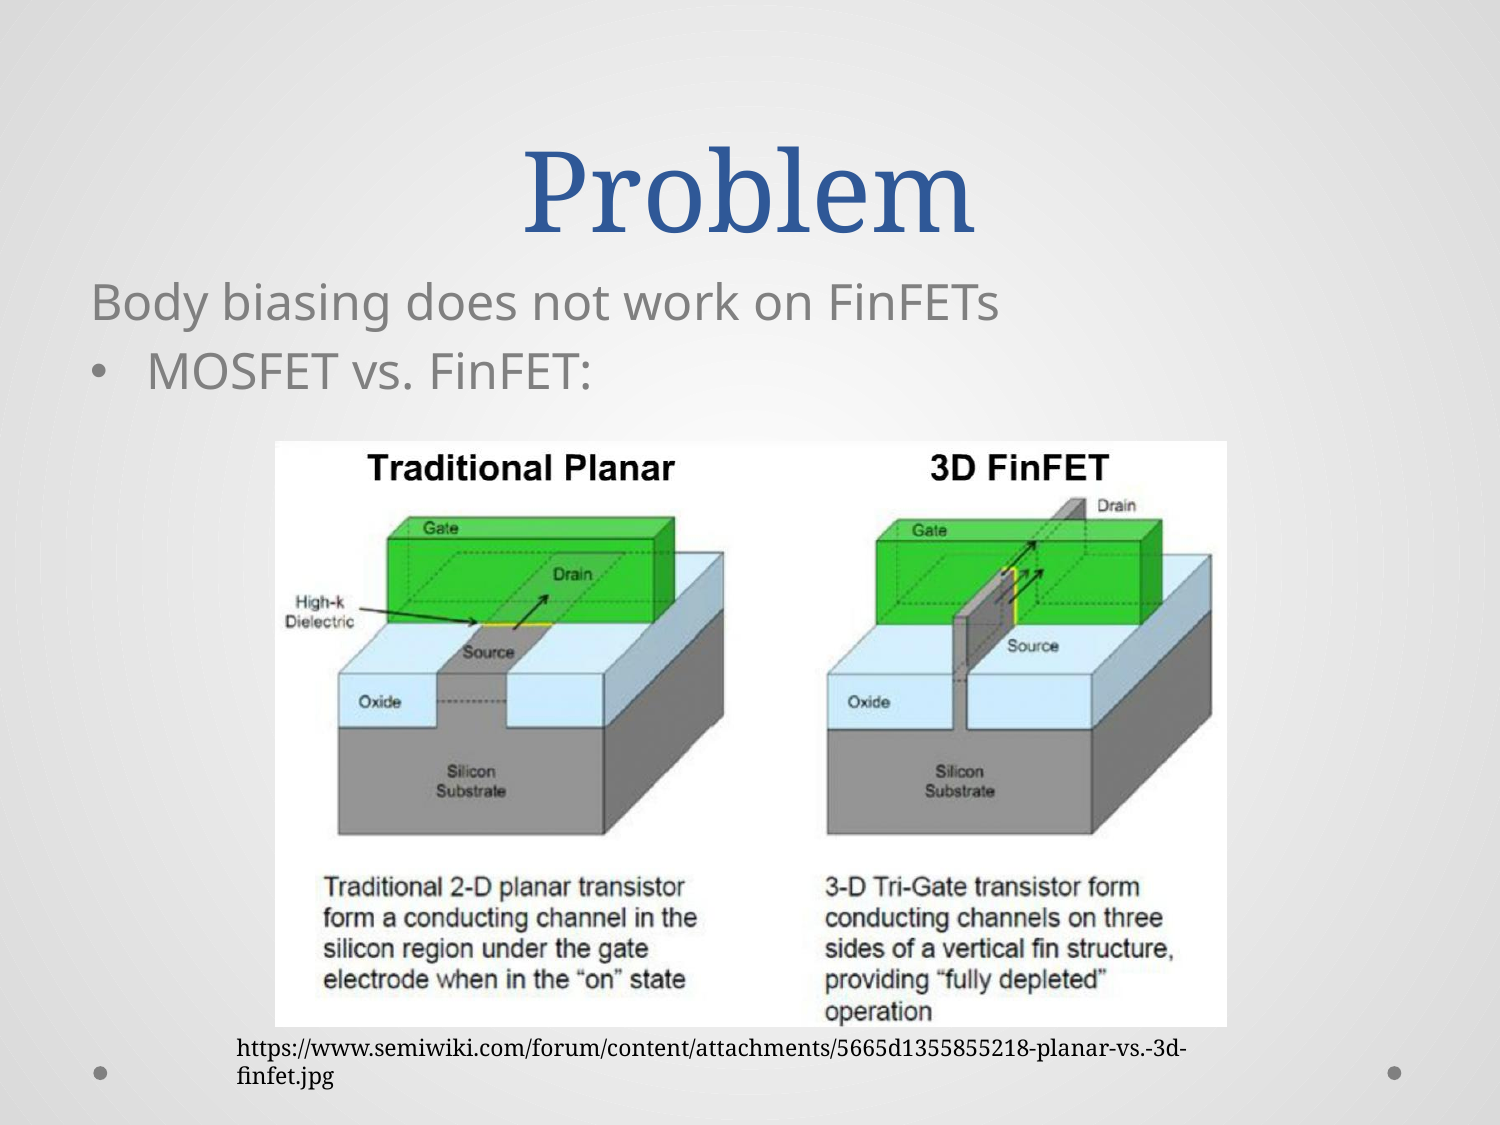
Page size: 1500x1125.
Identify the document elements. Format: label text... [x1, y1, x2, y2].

title Problem [75, 0, 1425, 262]
picture [275, 440, 1228, 1027]
text_box https://www.semiwiki.com/forum/content/attachments/5665d1355855218-planar-vs.-3d-finfet.jpg [221, 1026, 1266, 1096]
list Body biasing does not work on FinFETs MOSFET vs. FinFET: [75, 262, 1425, 1005]
